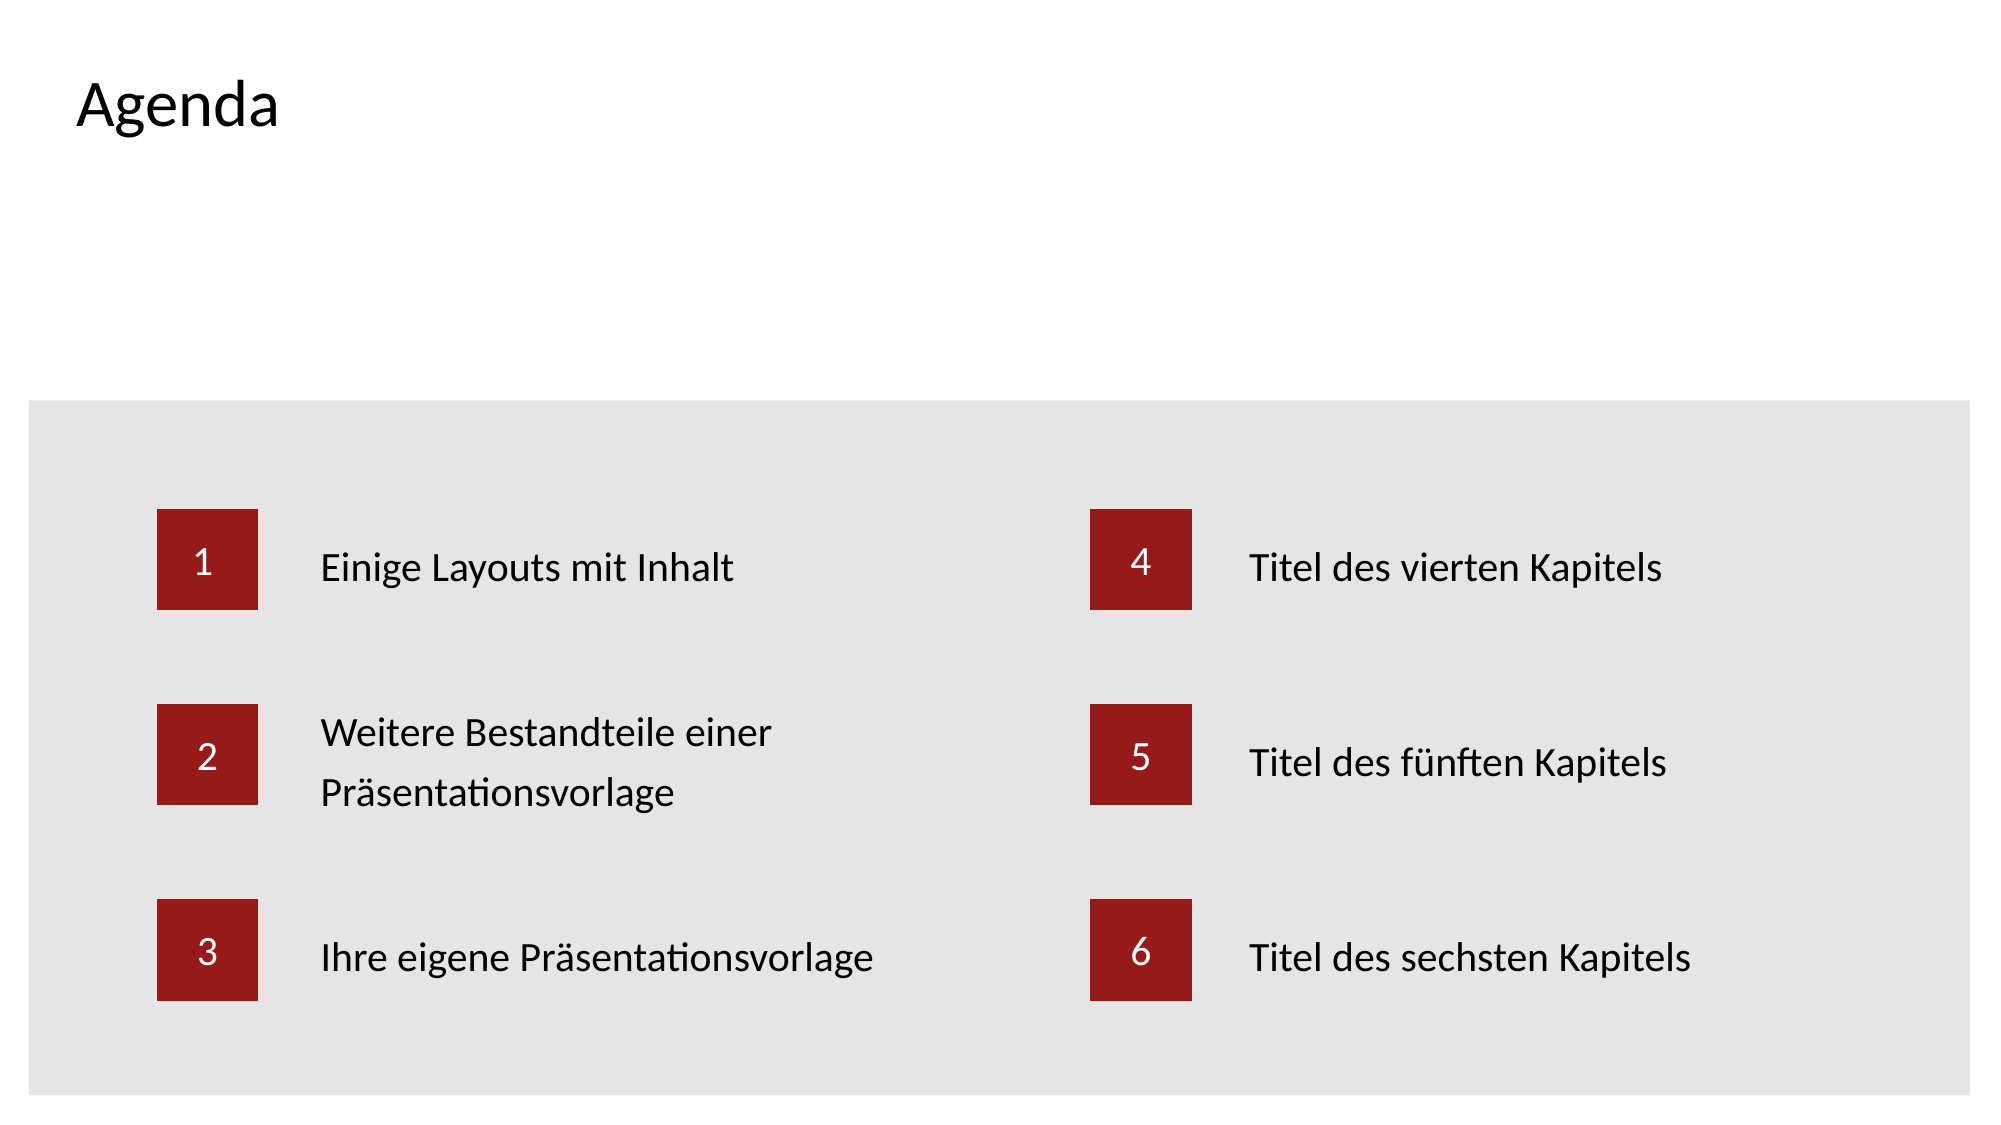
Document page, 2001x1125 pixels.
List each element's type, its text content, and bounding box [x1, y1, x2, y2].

list Titel des vierten Kapitels [1249, 509, 1877, 610]
list 4 [1090, 509, 1192, 610]
list 1 [157, 509, 258, 610]
list Titel des sechsten Kapitels [1249, 899, 1877, 1001]
title Agenda [76, 59, 1922, 141]
list Ihre eigene Präsentationsvorlage [320, 899, 949, 1001]
list Titel des fünften Kapitels [1249, 704, 1877, 805]
list 2 [157, 704, 258, 805]
list Weitere Bestandteile einer Präsentationsvorlage [320, 704, 949, 805]
list Einige Layouts mit Inhalt [320, 509, 949, 610]
list 5 [1090, 704, 1192, 805]
list 6 [1090, 899, 1192, 1001]
list 3 [157, 899, 258, 1001]
